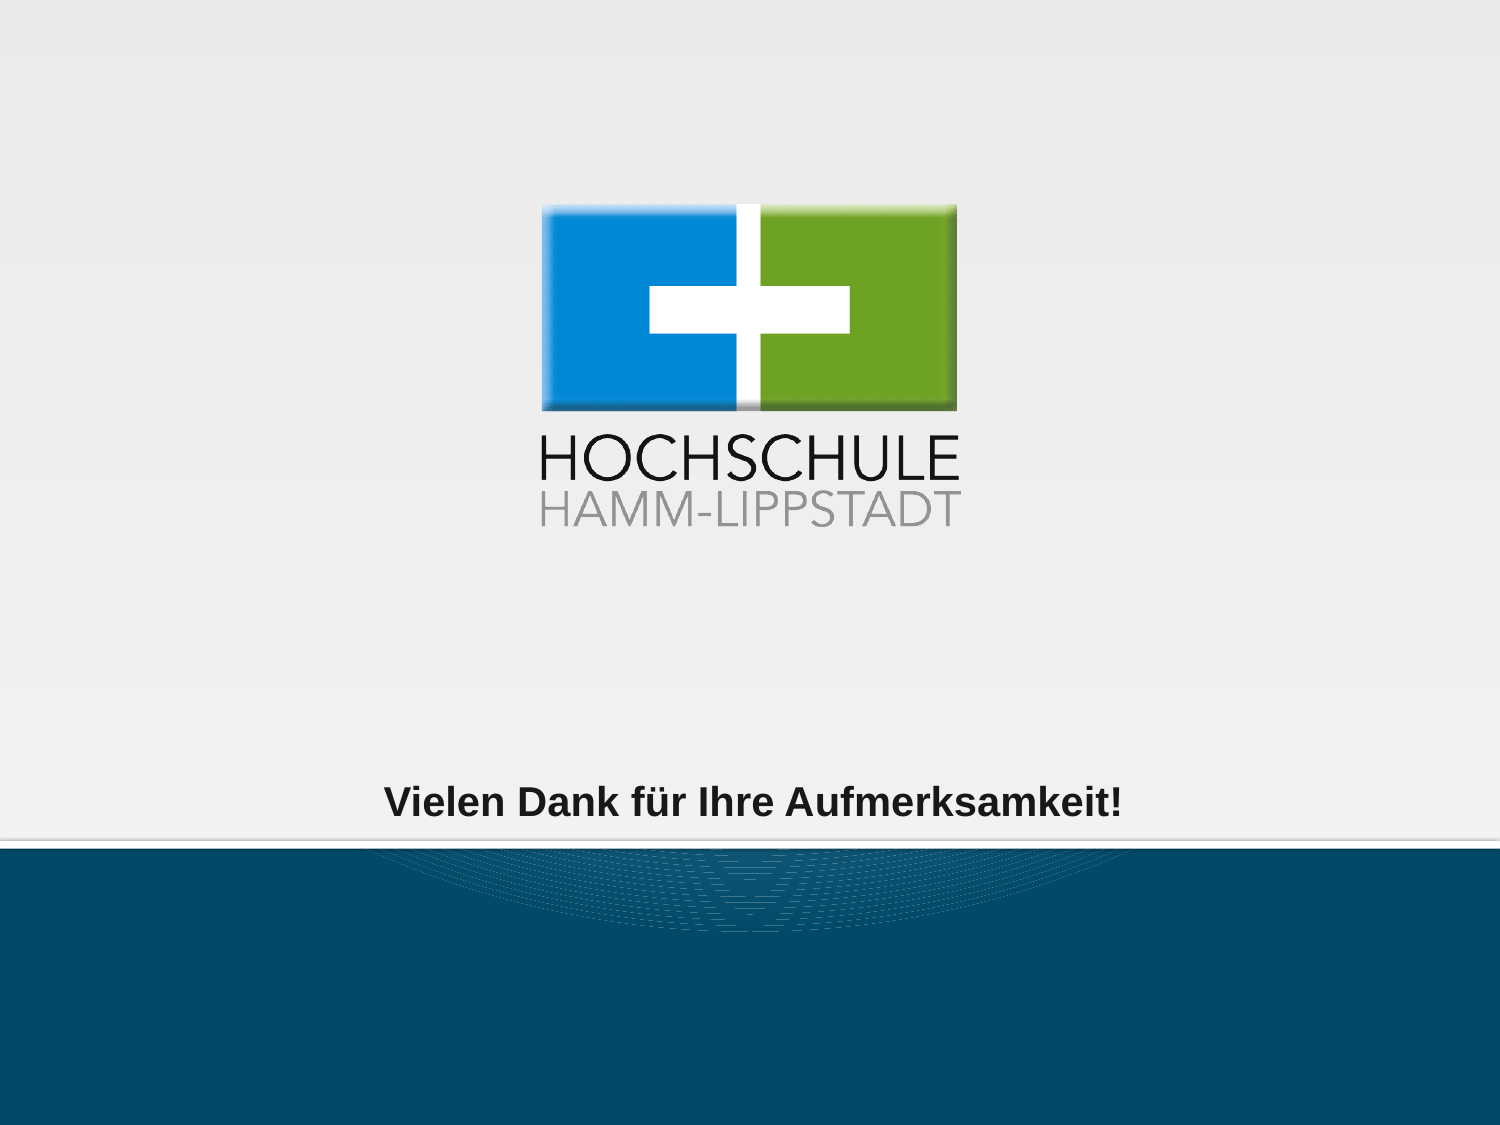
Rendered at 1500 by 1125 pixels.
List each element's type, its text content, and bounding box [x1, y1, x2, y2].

title Vielen Dank für Ihre Aufmerksamkeit! [0, 704, 1500, 825]
picture [539, 202, 961, 527]
